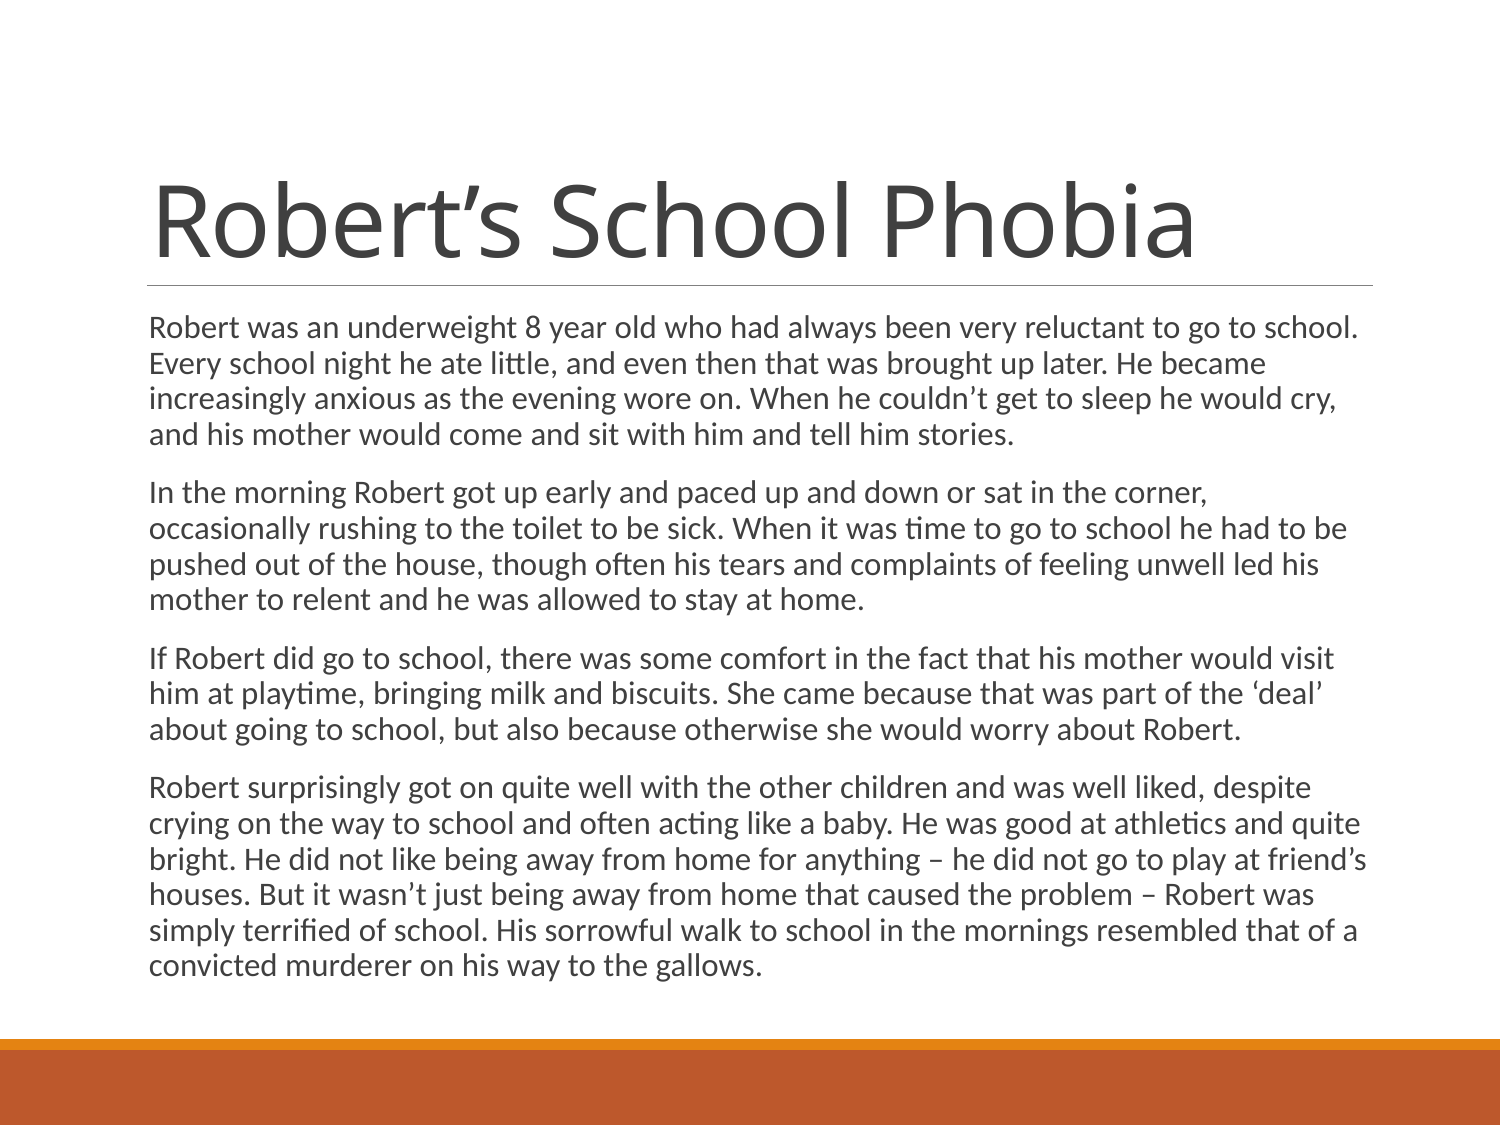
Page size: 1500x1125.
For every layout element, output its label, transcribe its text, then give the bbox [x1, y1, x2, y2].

list Robert was an underweight 8 year old who had always been very reluctant to go to school. Every school night he ate little, and even then that was brought up later. He became increasingly anxious as the evening wore on. When he couldn’t get to sleep he would cry, and his mother would come and sit with him and tell him stories. In the morning Robert got up early and paced up and down or sat in the corner, occasionally rushing to the toilet to be sick. When it was time to go to school he had to be pushed out of the house, though often his tears and complaints of feeling unwell led his mother to relent and he was allowed to stay at home. If Robert did go to school, there was some comfort in the fact that his mother would visit him at playtime, bringing milk and biscuits. She came because that was part of the ‘deal’ about going to school, but also because otherwise she would worry about Robert. Robert surprisingly got on quite well with the other children and was well liked, despite crying on the way to school and often acting like a baby. He was good at athletics and quite bright. He did not like being away from home for anything – he did not go to play at friend’s houses. But it wasn’t just being away from home that caused the problem – Robert was simply terrified of school. His sorrowful walk to school in the mornings resembled that of a convicted murderer on his way to the gallows. [135, 302, 1373, 1003]
title Robert’s School Phobia [135, 47, 1373, 285]
